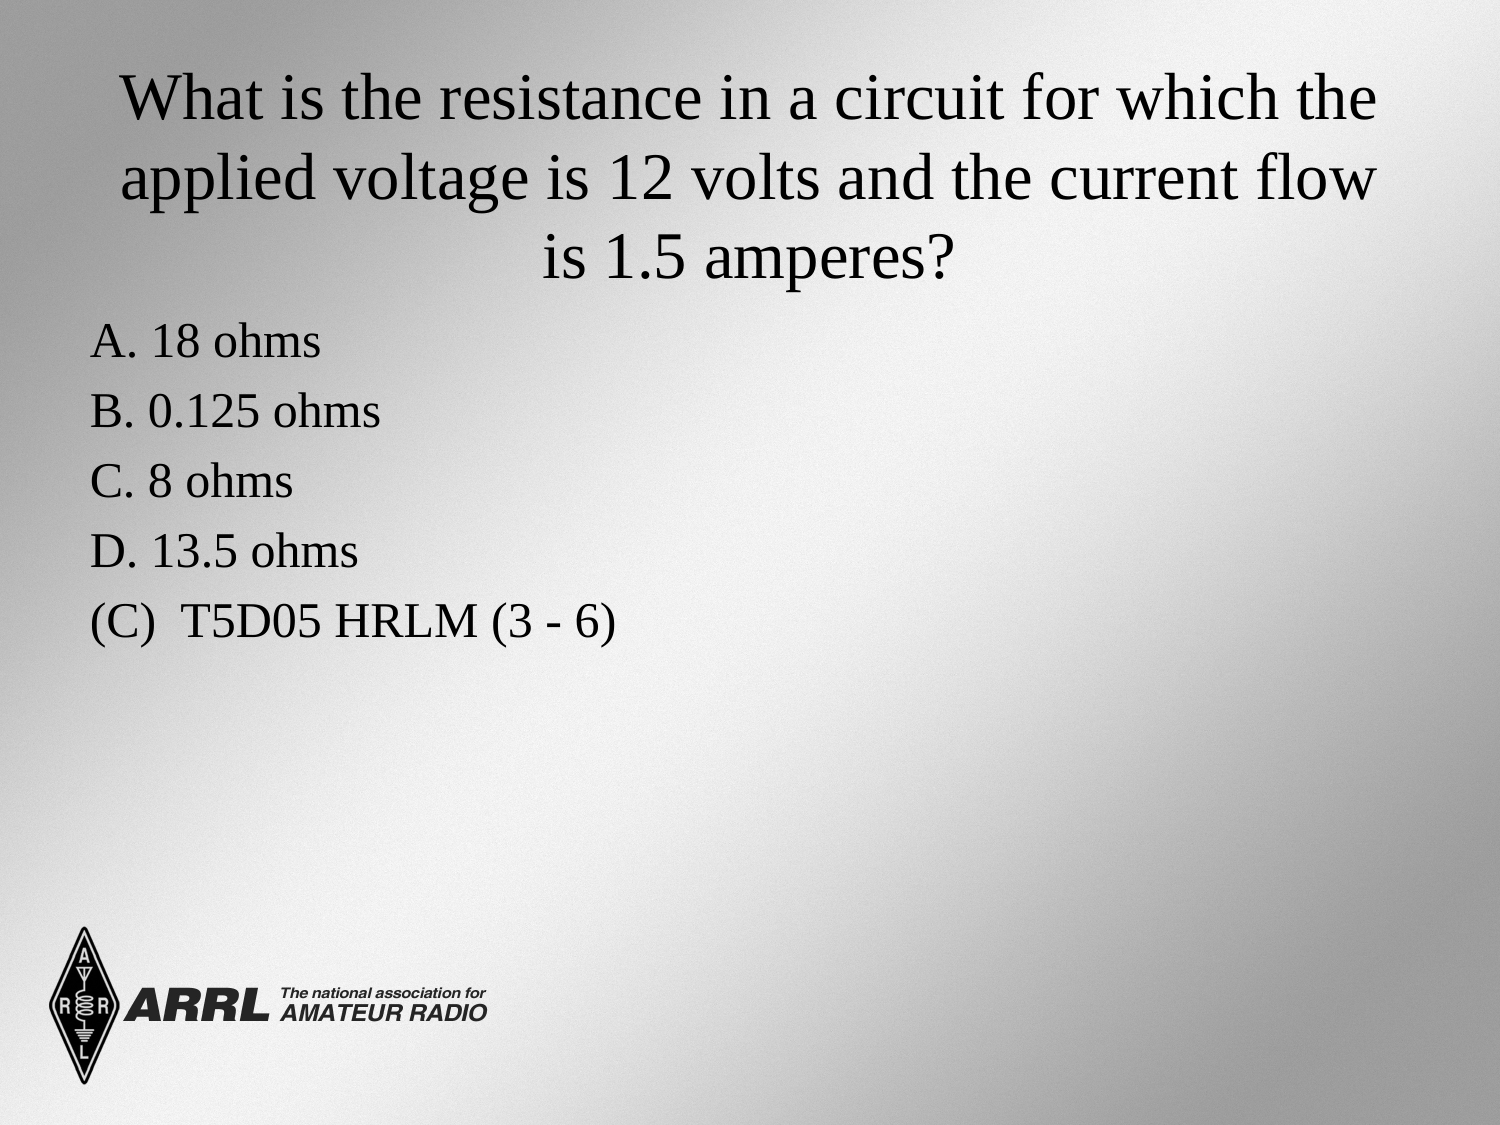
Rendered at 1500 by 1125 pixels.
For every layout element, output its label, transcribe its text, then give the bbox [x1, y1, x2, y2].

picture [0, 0, 1500, 1125]
title What is the resistance in a circuit for which the applied voltage is 12 volts and the current flow is 1.5 amperes? [75, 45, 1425, 233]
list A. 18 ohms B. 0.125 ohms C. 8 ohms D. 13.5 ohms (C) T5D05 HRLM (3 - 6) [75, 299, 1425, 1005]
